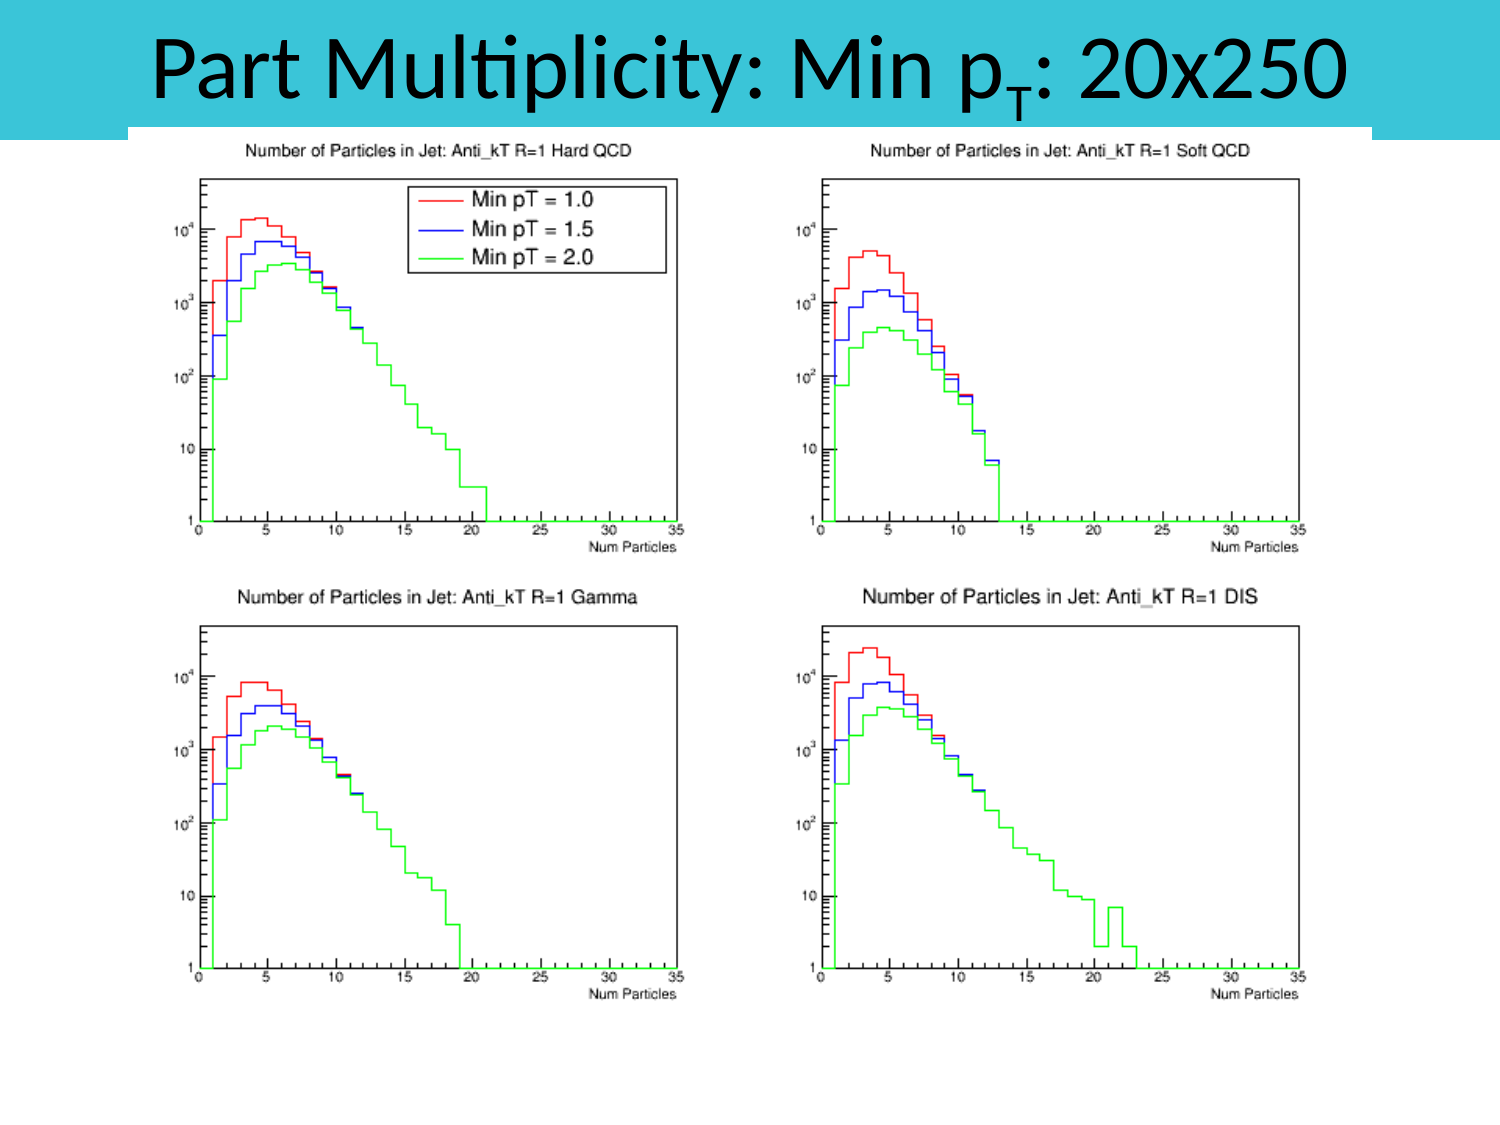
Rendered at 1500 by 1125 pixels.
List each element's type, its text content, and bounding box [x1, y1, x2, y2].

text_box Part Multiplicity: Min pT: 20x250 [0, 0, 1500, 140]
picture [128, 127, 1372, 1021]
